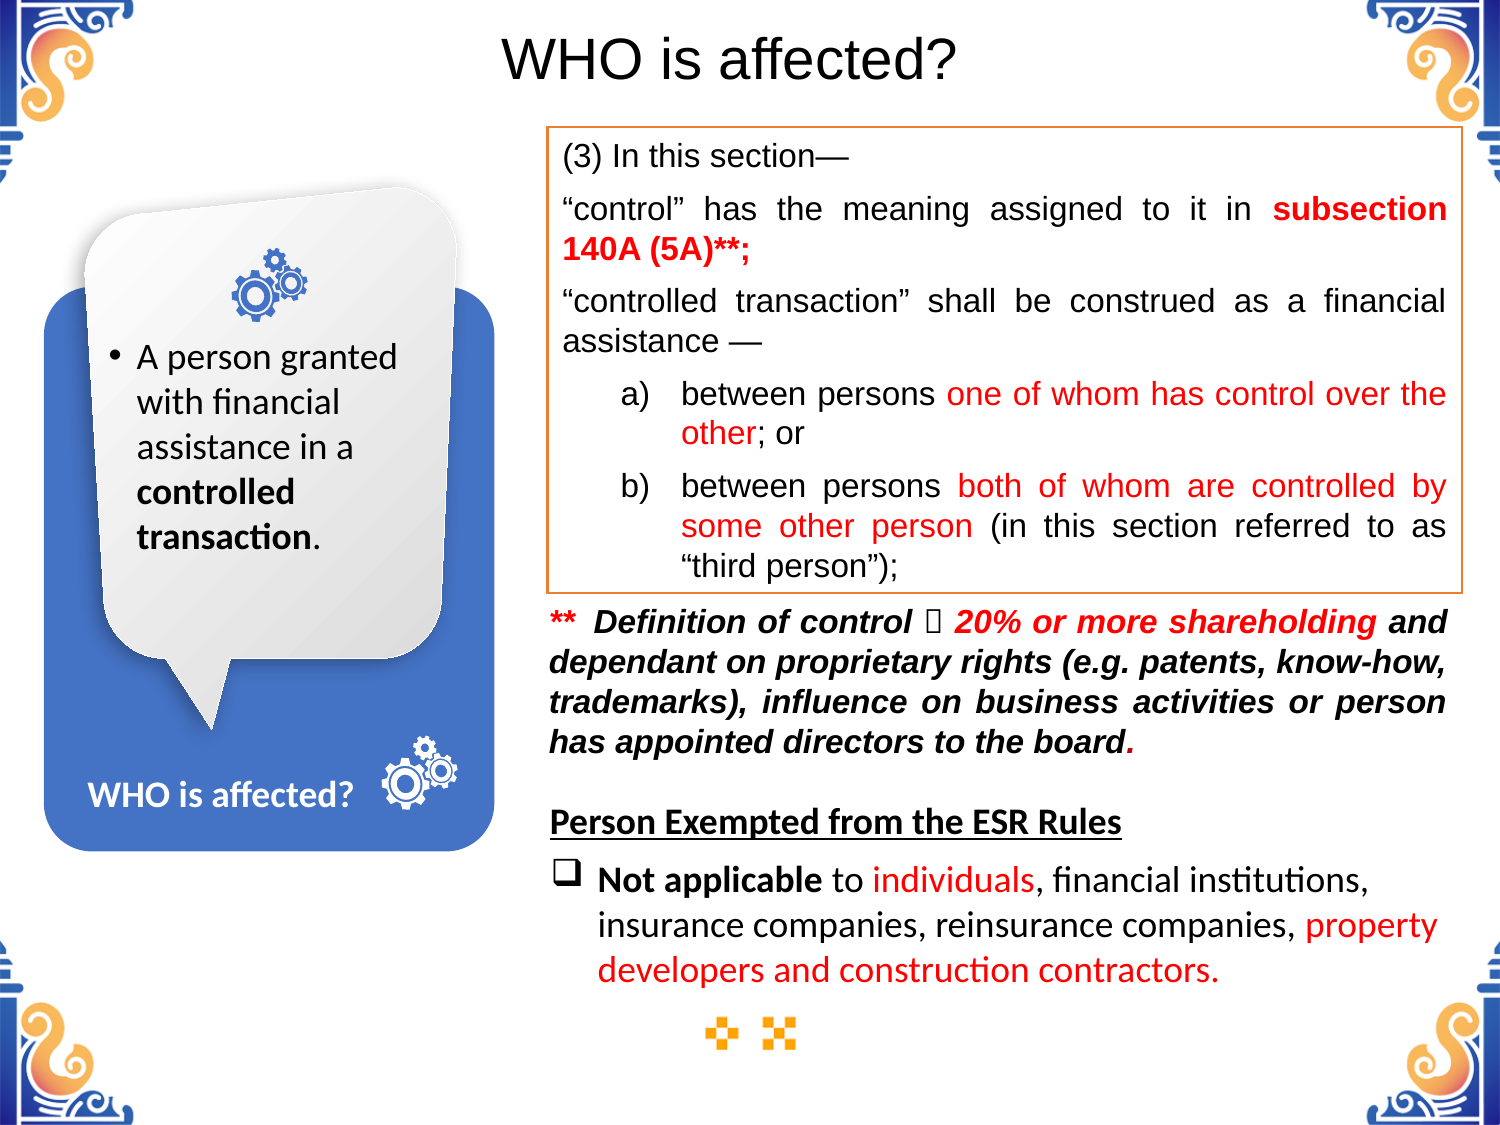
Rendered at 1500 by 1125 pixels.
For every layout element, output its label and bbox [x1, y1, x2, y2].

text_box [43, 187, 495, 852]
picture [0, 0, 1500, 1125]
